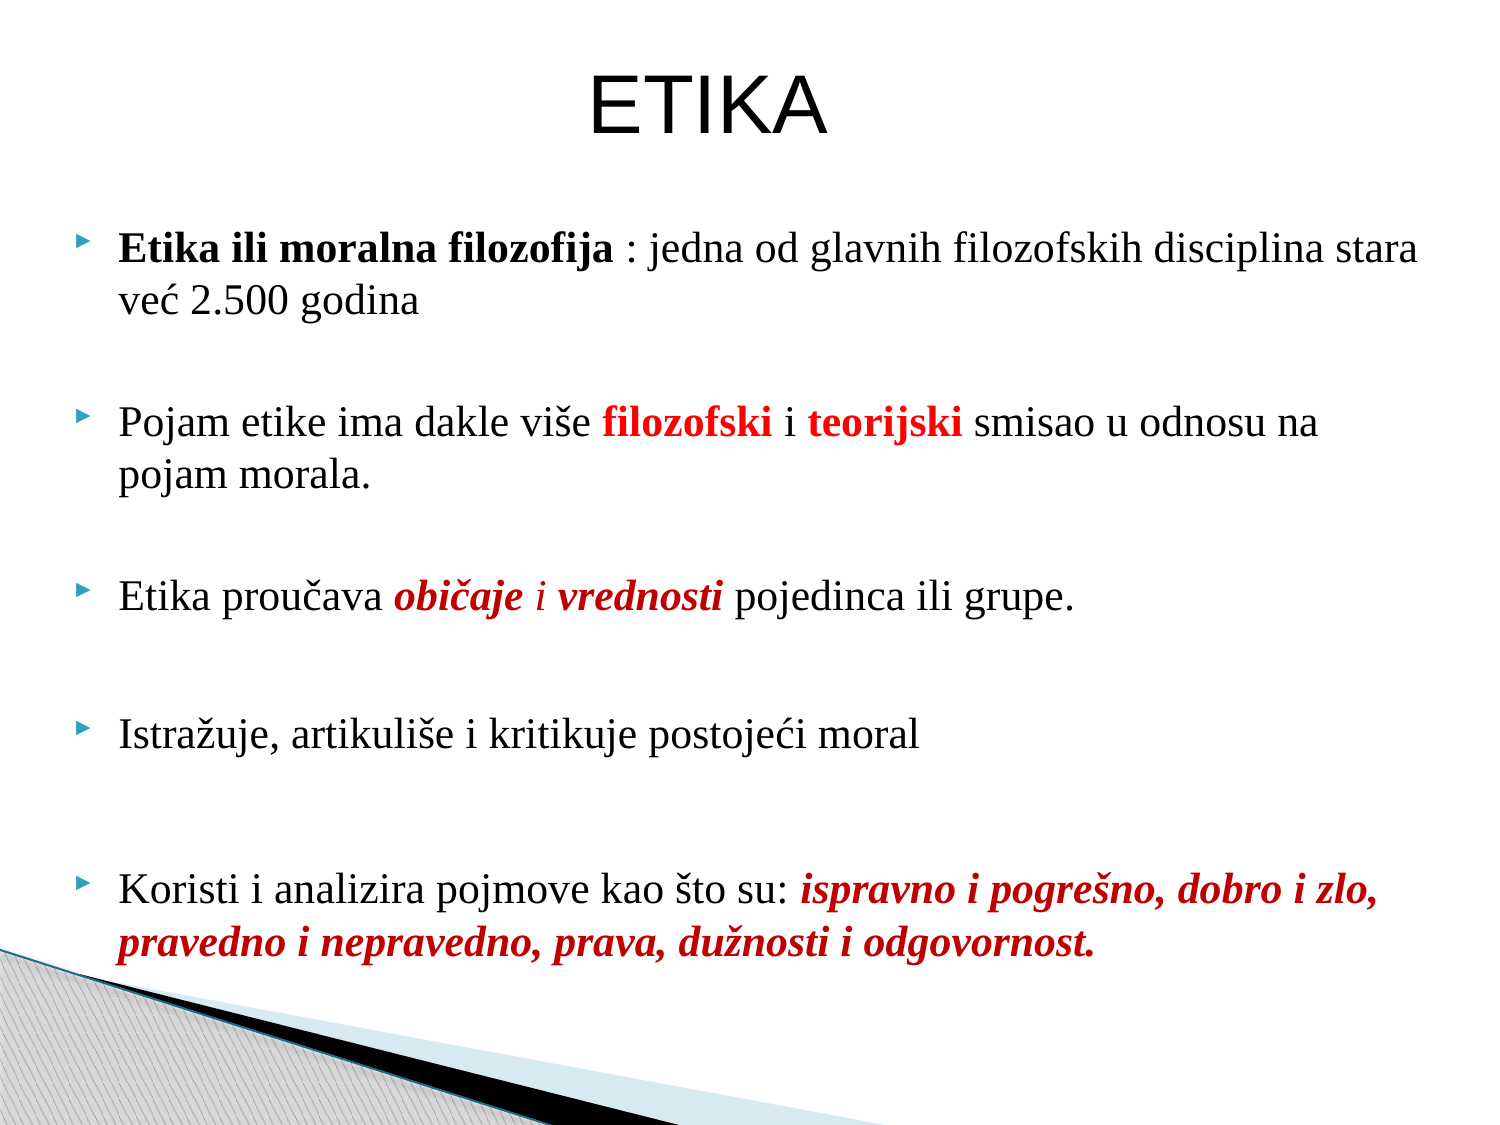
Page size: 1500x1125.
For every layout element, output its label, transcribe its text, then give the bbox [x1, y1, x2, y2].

text_box ETIKA [573, 42, 844, 158]
list Etika ili moralna filozofija : jedna od glavnih filozofskih disciplina stara već 2.500 godina Pojam etike ima dakle više filozofski i teorijski smisao u odnosu na pojam morala. Etika proučava običaje i vrednosti pojedinca ili grupe. Istražuje, artikuliše i kritikuje postojeći moral Koristi i analizira pojmove kao što su: ispravno i pogrešno, dobro i zlo, pravedno i nepravedno, prava, dužnosti i odgovornost. [58, 210, 1439, 1024]
